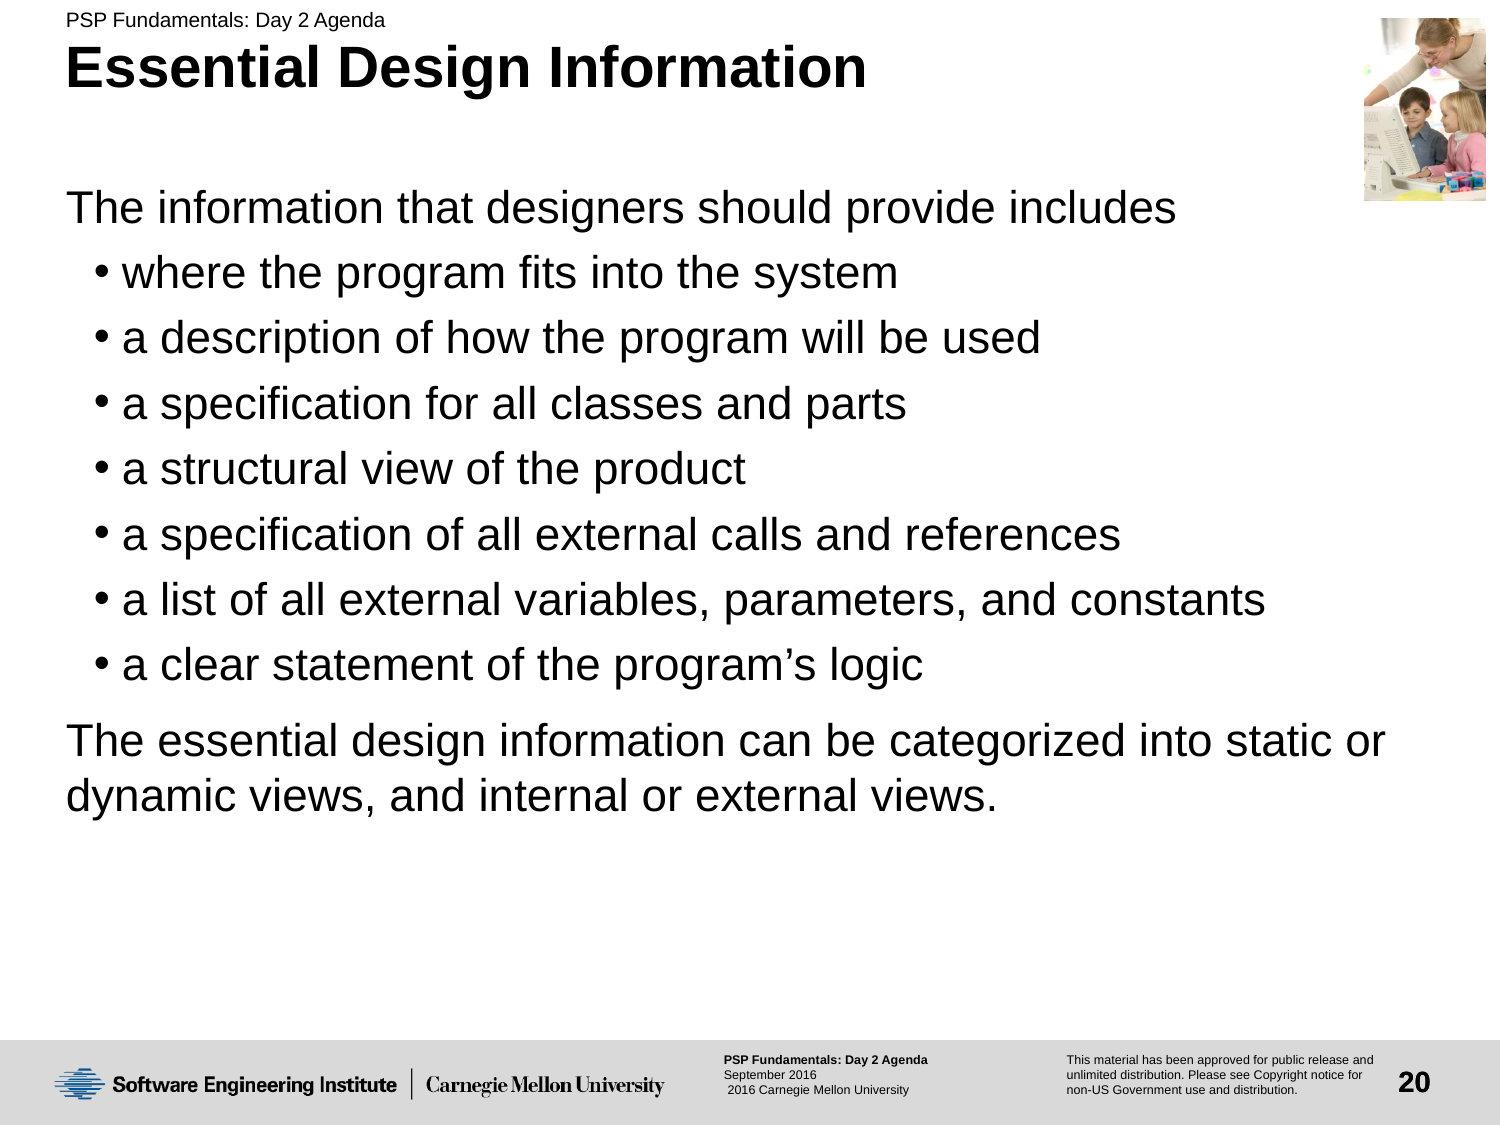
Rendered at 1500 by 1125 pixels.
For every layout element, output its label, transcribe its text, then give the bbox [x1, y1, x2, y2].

list The information that designers should provide includes where the program fits into the system a description of how the program will be used a specification for all classes and parts a structural view of the product a specification of all external calls and references a list of all external variables, parameters, and constants a clear statement of the program’s logic The essential design information can be categorized into static or dynamic views, and internal or external views. [65, 177, 1431, 1000]
picture [1364, 18, 1486, 201]
picture [46, 1061, 673, 1104]
title Essential Design Information [65, 37, 1364, 148]
